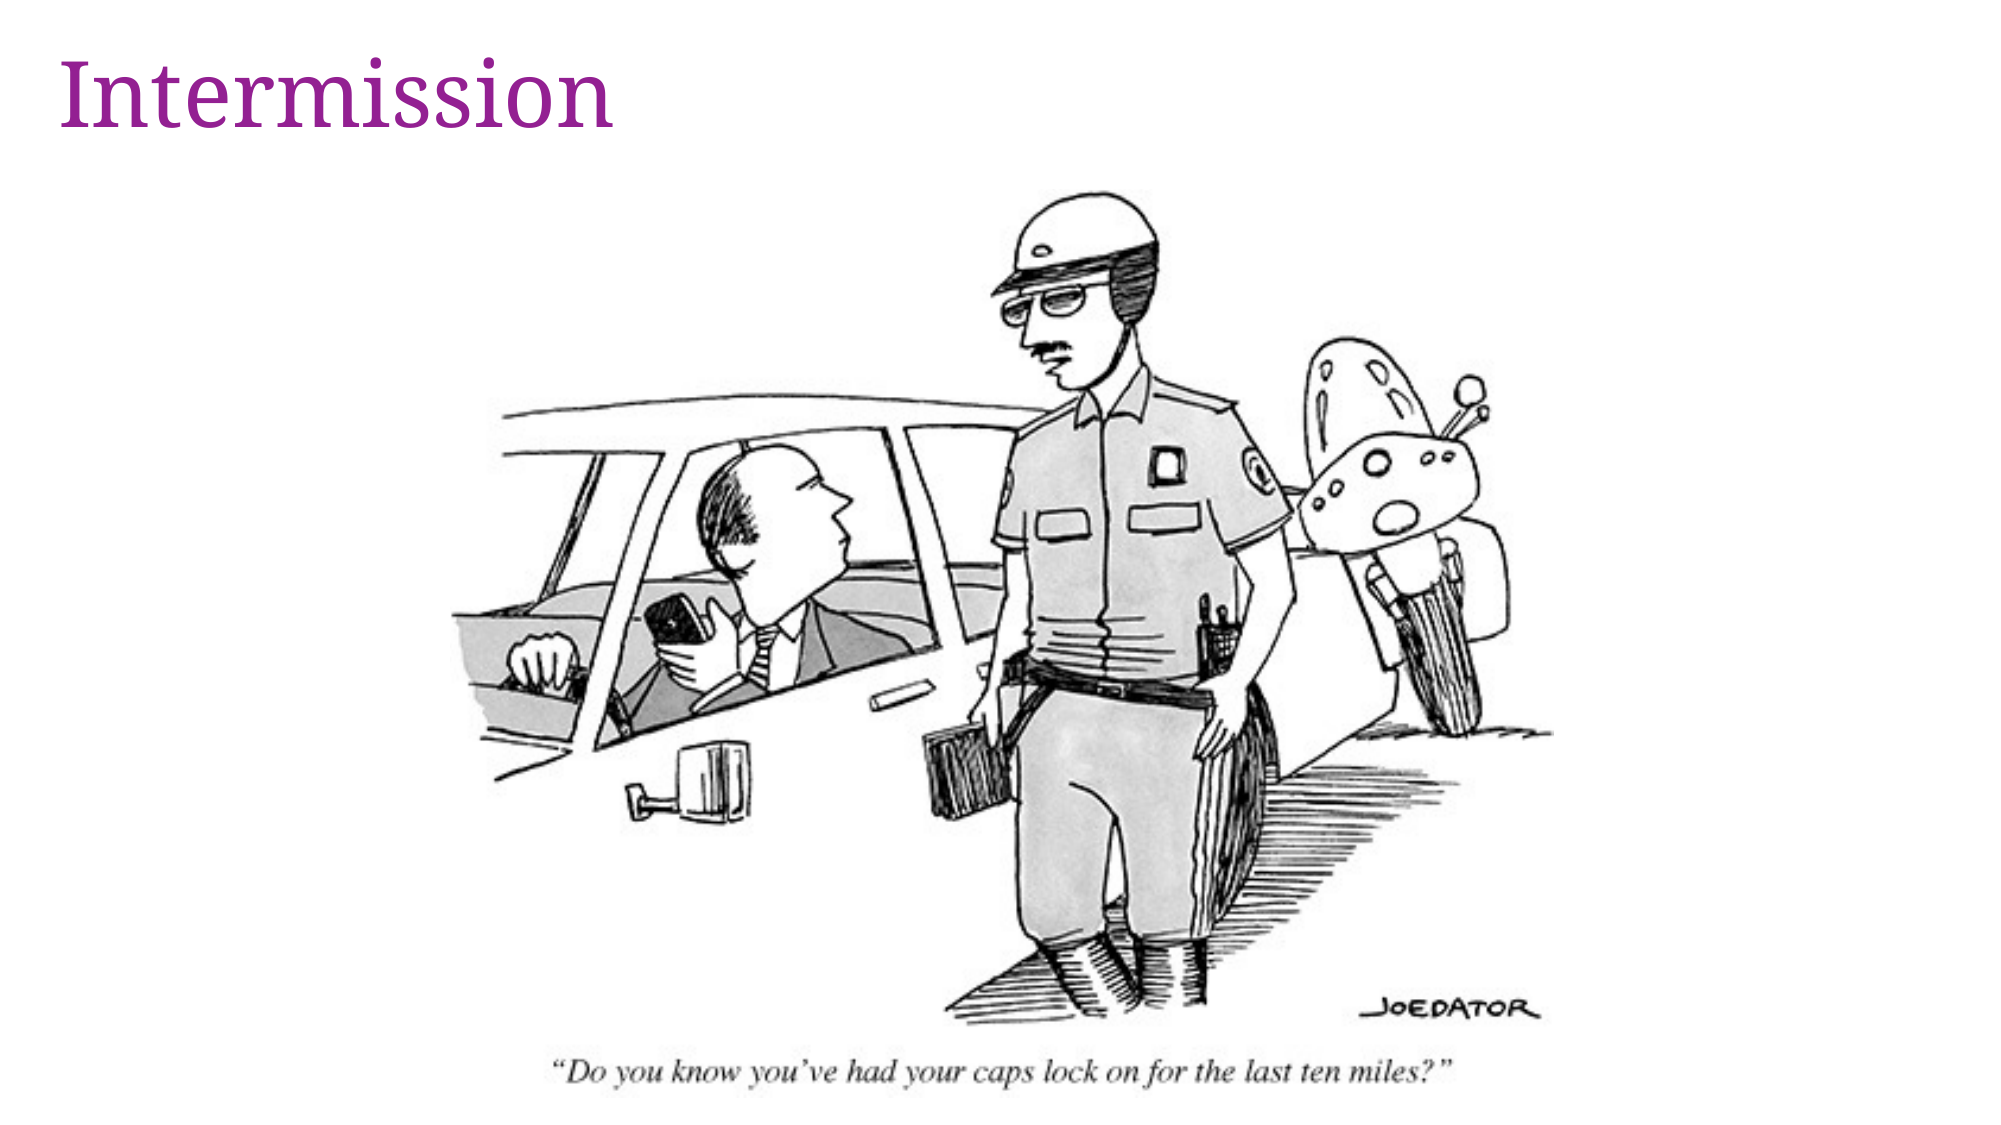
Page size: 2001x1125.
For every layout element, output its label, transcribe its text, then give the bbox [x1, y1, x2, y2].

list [450, 189, 1554, 1098]
title Intermission [43, 25, 1953, 171]
